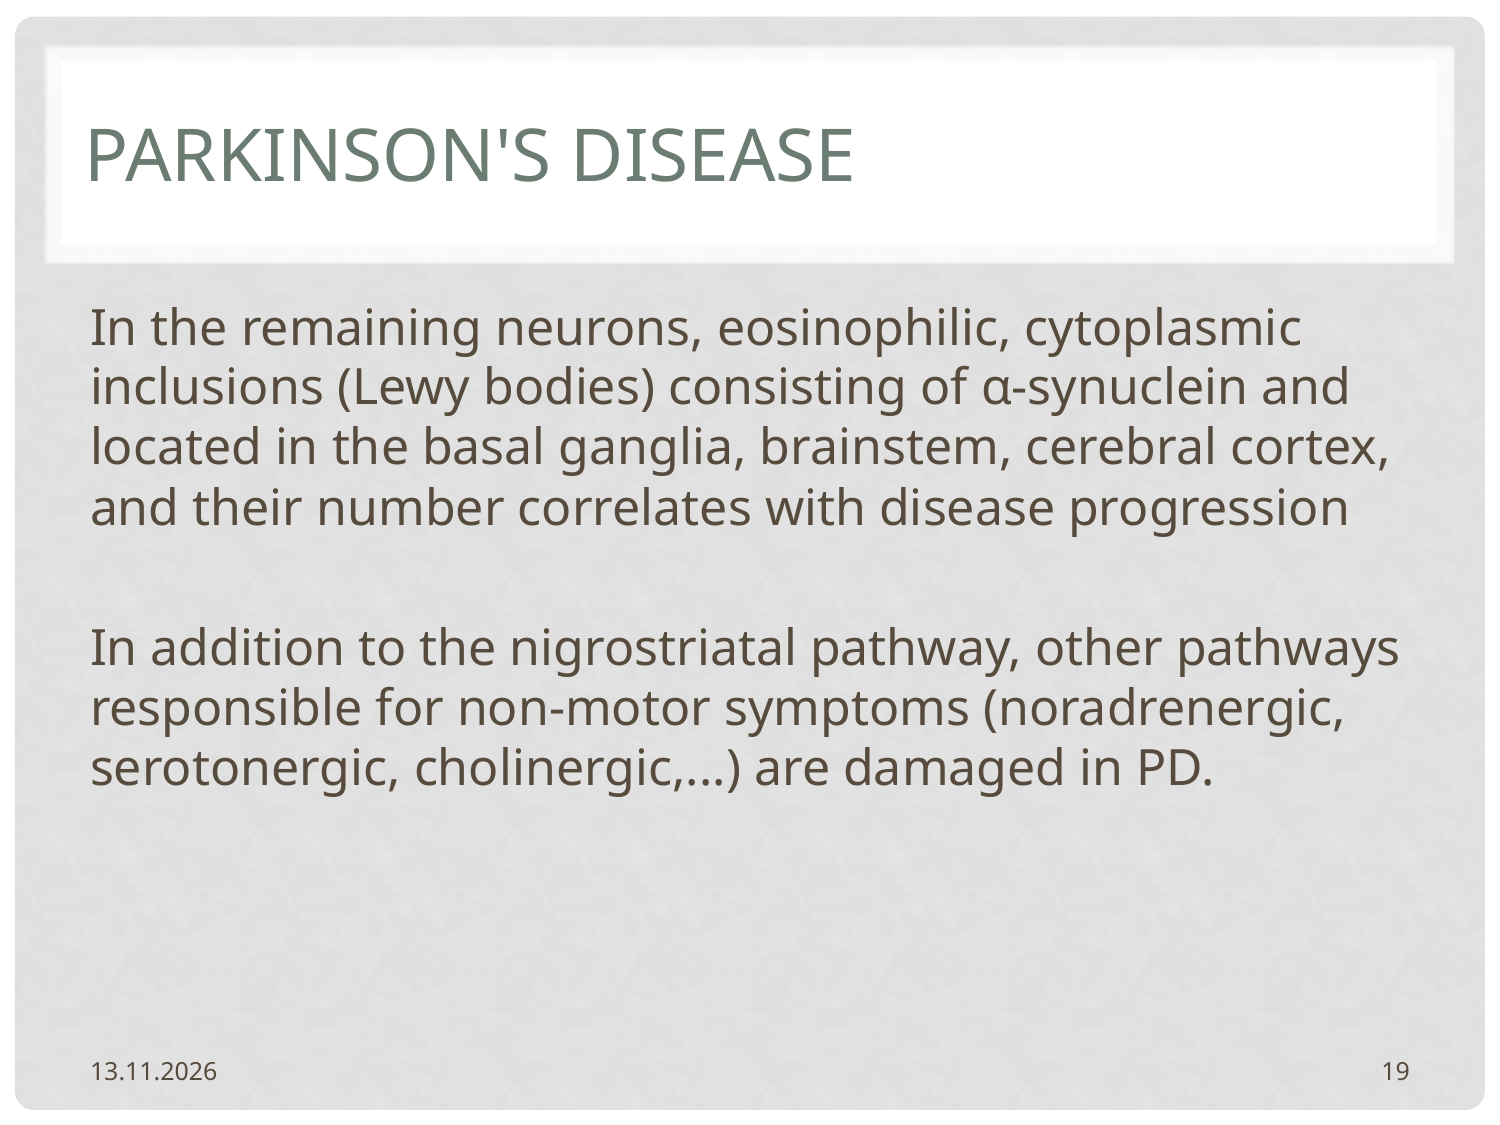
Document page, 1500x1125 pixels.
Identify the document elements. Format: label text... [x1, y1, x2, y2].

title PARKINSON'S DISEASE [69, 66, 1425, 238]
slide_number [75, 1042, 425, 1103]
slide_number 19 [1074, 1042, 1425, 1103]
list In the remaining neurons, eosinophilic, cytoplasmic inclusions (Lewy bodies) consisting of α-synuclein and located in the basal ganglia, brainstem, cerebral cortex, and their number correlates with disease progression In addition to the nigrostriatal pathway, other pathways responsible for non-motor symptoms (noradrenergic, serotonergic, cholinergic,...) are damaged in PD. [75, 287, 1425, 1005]
